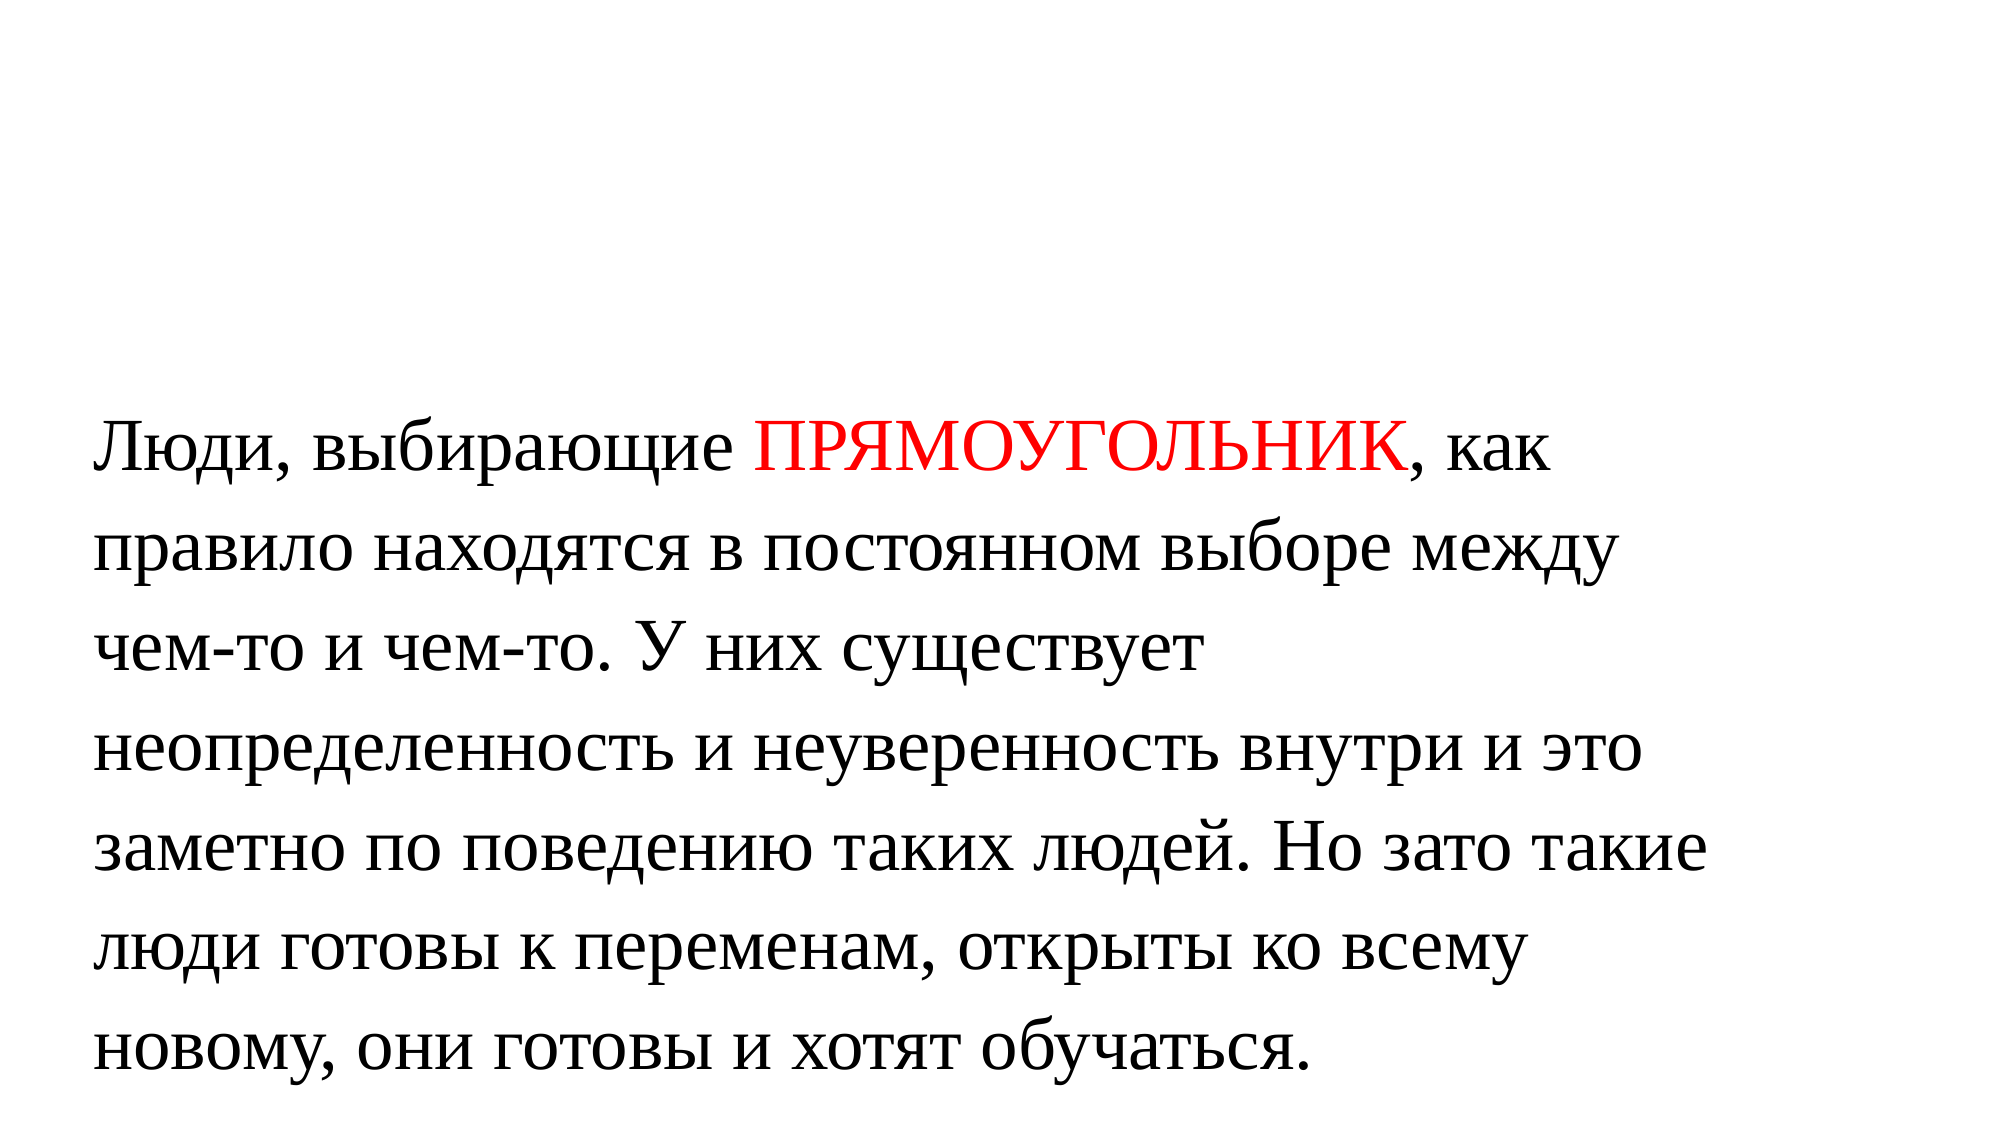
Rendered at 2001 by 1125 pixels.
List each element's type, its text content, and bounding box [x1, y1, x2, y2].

text_box Люди, выбирающие ПРЯМОУГОЛЬНИК, как правило находятся в постоянном выборе между чем-то и чем-то. У них существует неопределенность и неуверенность внутри и это заметно по поведению таких людей. Но зато такие люди готовы к переменам, открыты ко всему новому, они готовы и хотят обучаться. [78, 378, 1811, 1093]
